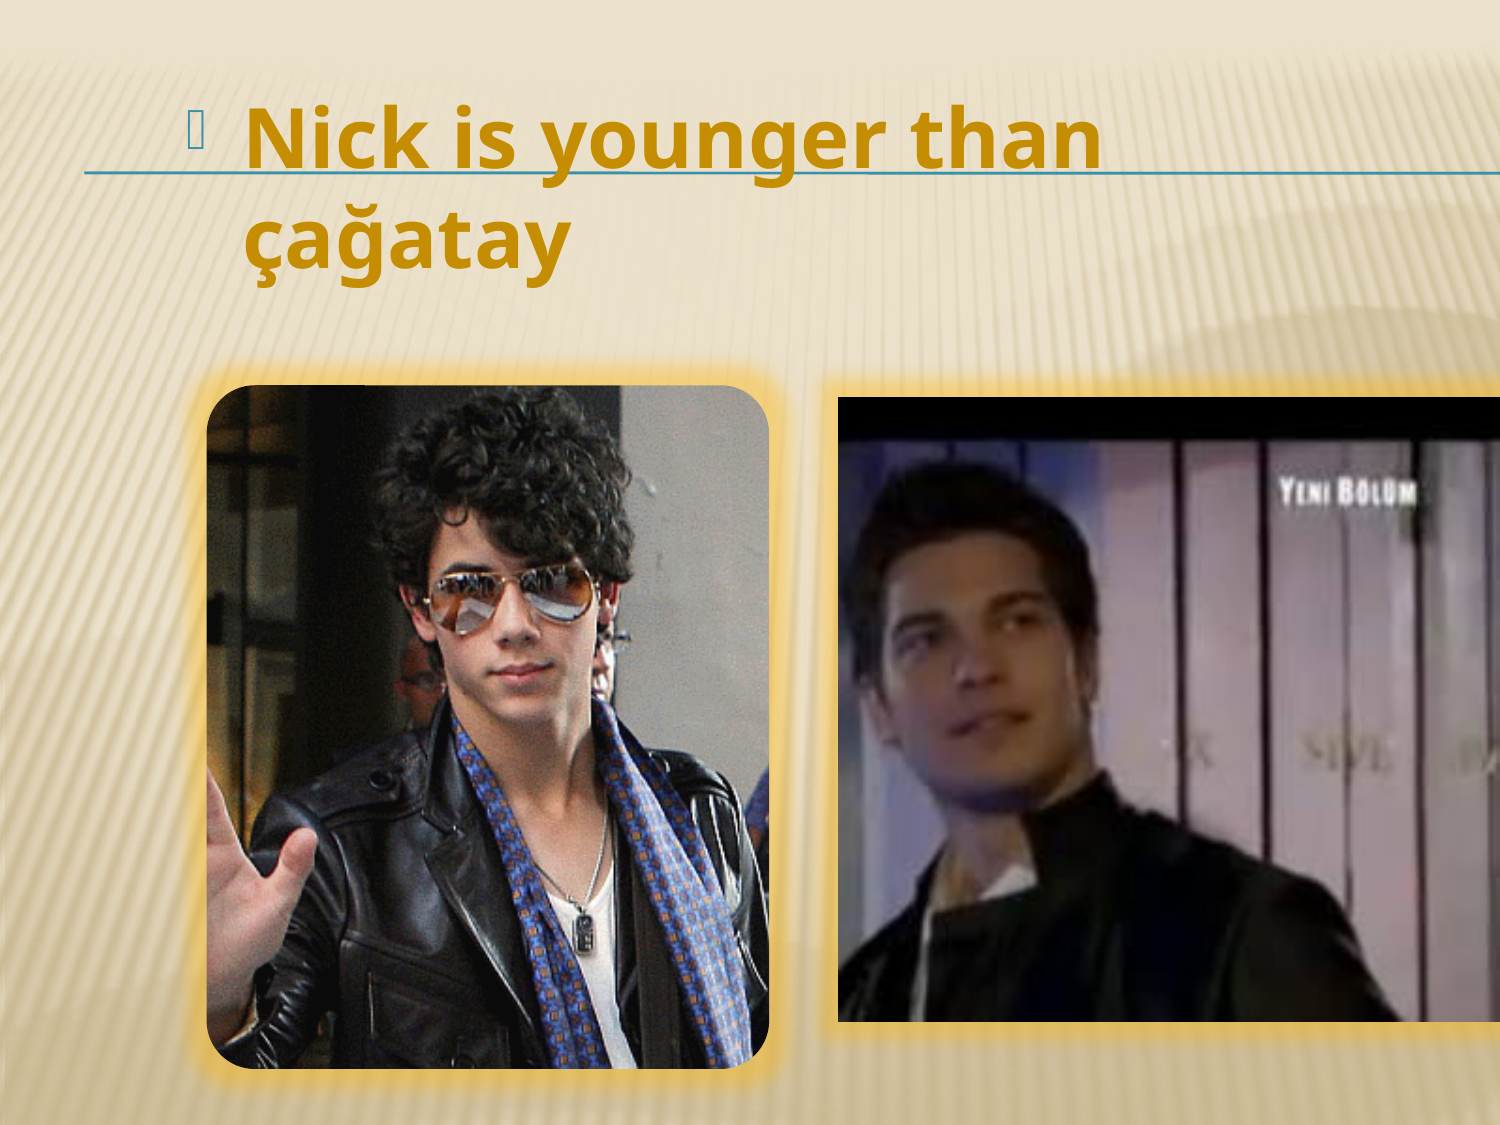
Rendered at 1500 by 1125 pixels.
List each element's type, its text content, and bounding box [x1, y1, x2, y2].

list Nick is younger than çağatay [171, 78, 1402, 866]
picture [206, 384, 770, 1070]
picture [838, 396, 1500, 1022]
